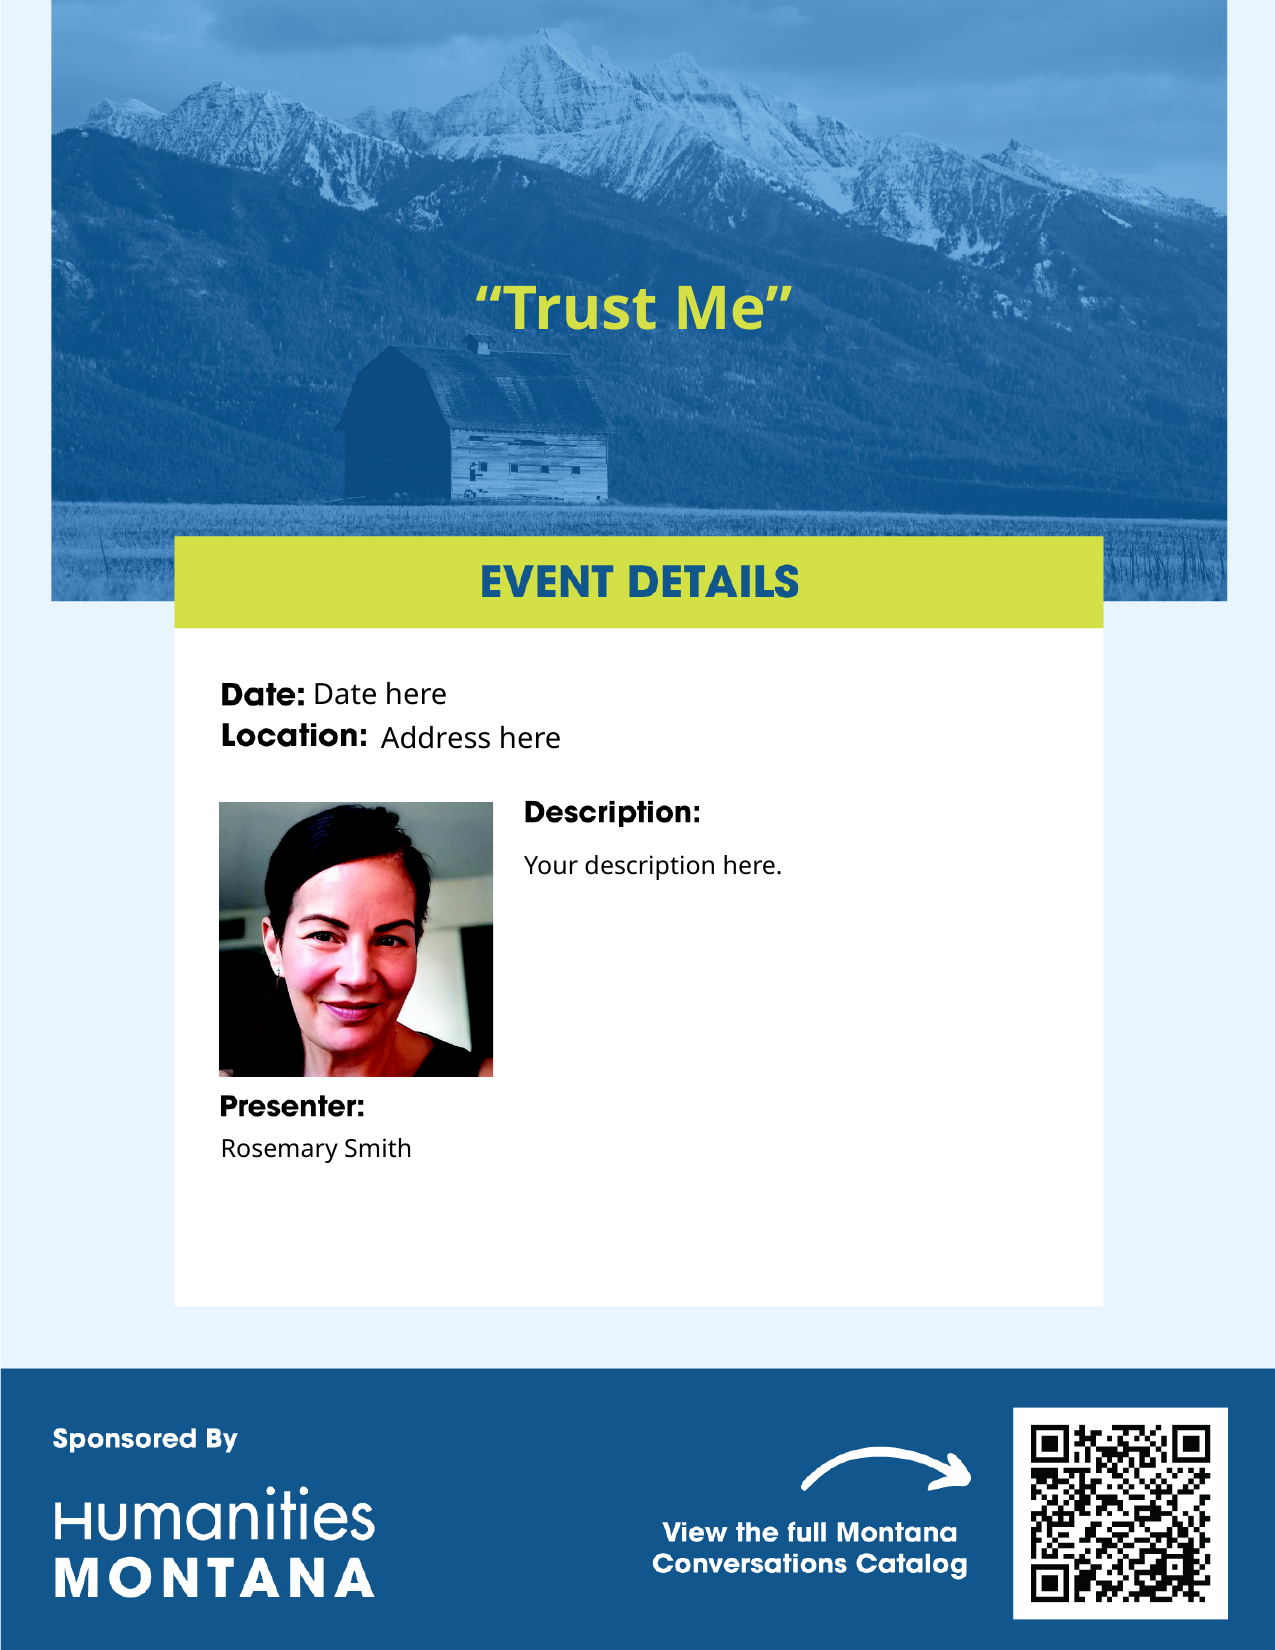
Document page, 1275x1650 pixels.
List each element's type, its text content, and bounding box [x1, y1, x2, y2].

text_box [159, 166, 1099, 233]
picture [0, 0, 1275, 1650]
text_box Your description here. [509, 834, 1033, 895]
text_box Date here [297, 660, 932, 726]
text_box Address here [365, 704, 1233, 770]
text_box [169, 132, 1099, 166]
text_box “Trust Me” [169, 253, 1099, 357]
text_box Rosemary Smith [205, 1117, 480, 1178]
